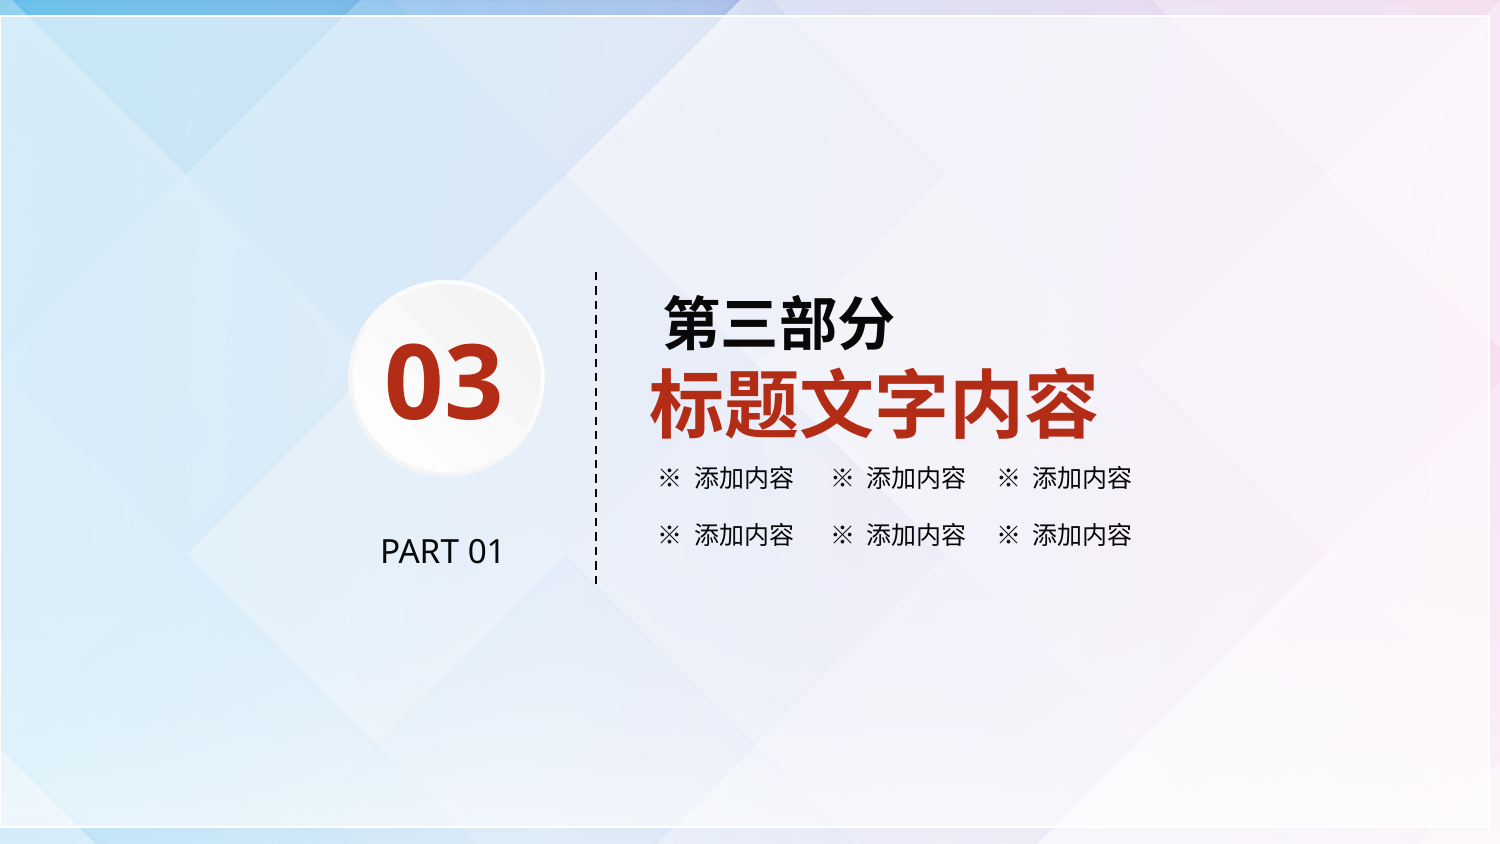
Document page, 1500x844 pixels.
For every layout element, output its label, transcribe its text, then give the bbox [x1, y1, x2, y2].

text_box ※ 添加内容 [820, 514, 982, 555]
text_box ※ 添加内容 [986, 457, 1155, 498]
picture [0, 0, 1500, 844]
text_box ※ 添加内容 [986, 514, 1148, 555]
text_box ※ 添加内容 [647, 514, 810, 555]
text_box ※ 添加内容 [820, 457, 982, 498]
text_box ※ 添加内容 [647, 457, 817, 498]
text_box PART 01 [380, 529, 529, 570]
text_box 第三部分 标题文字内容 [634, 280, 1114, 455]
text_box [348, 280, 545, 477]
